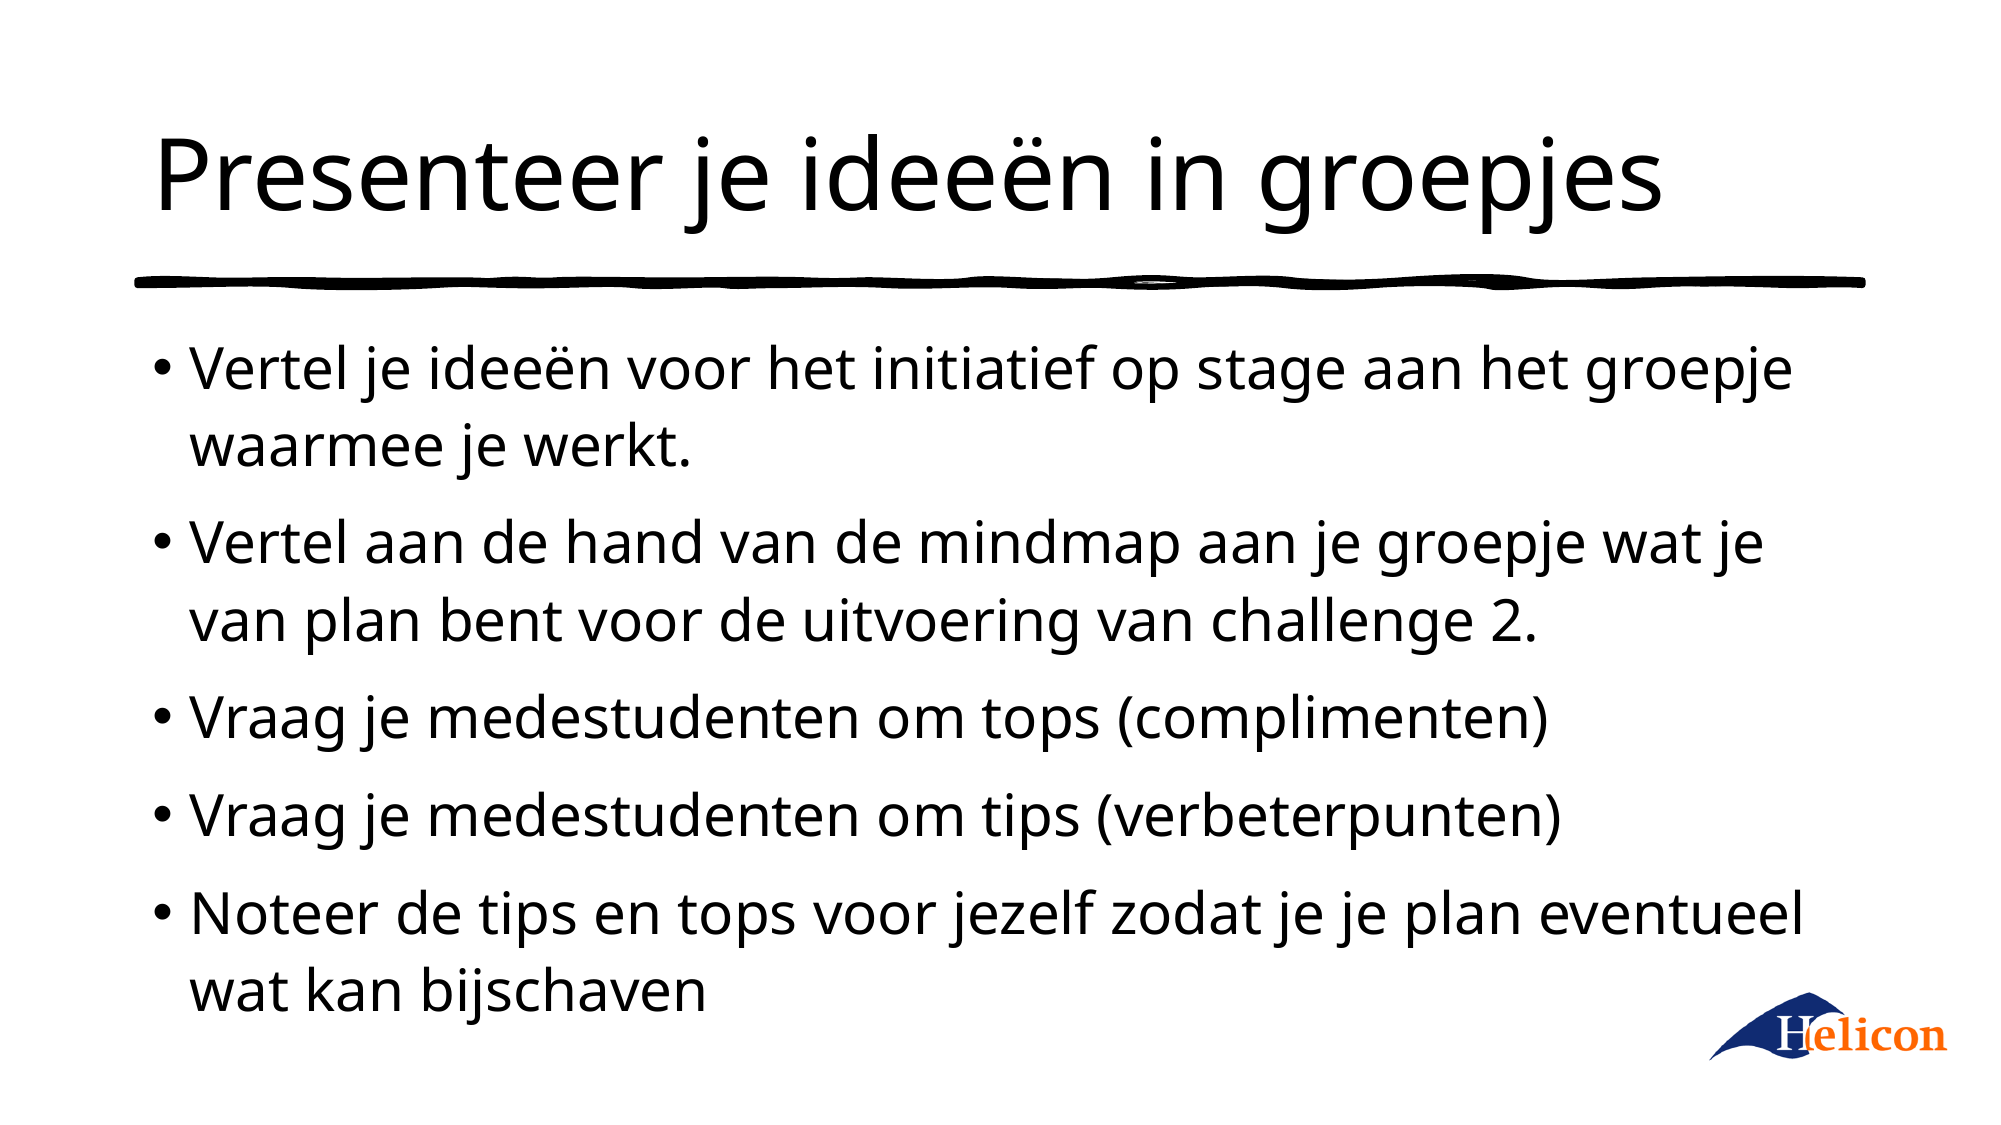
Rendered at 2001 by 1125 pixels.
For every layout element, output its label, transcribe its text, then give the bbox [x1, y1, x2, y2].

list Vertel je ideeën voor het initiatief op stage aan het groepje waarmee je werkt. Vertel aan de hand van de mindmap aan je groepje wat je van plan bent voor de uitvoering van challenge 2. Vraag je medestudenten om tops (complimenten) Vraag je medestudenten om tips (verbeterpunten) Noteer de tips en tops voor jezelf zodat je je plan eventueel wat kan bijschaven [137, 316, 1863, 1014]
picture [1671, 952, 2000, 1125]
title Presenteer je ideeën in groepjes [137, 61, 1863, 280]
